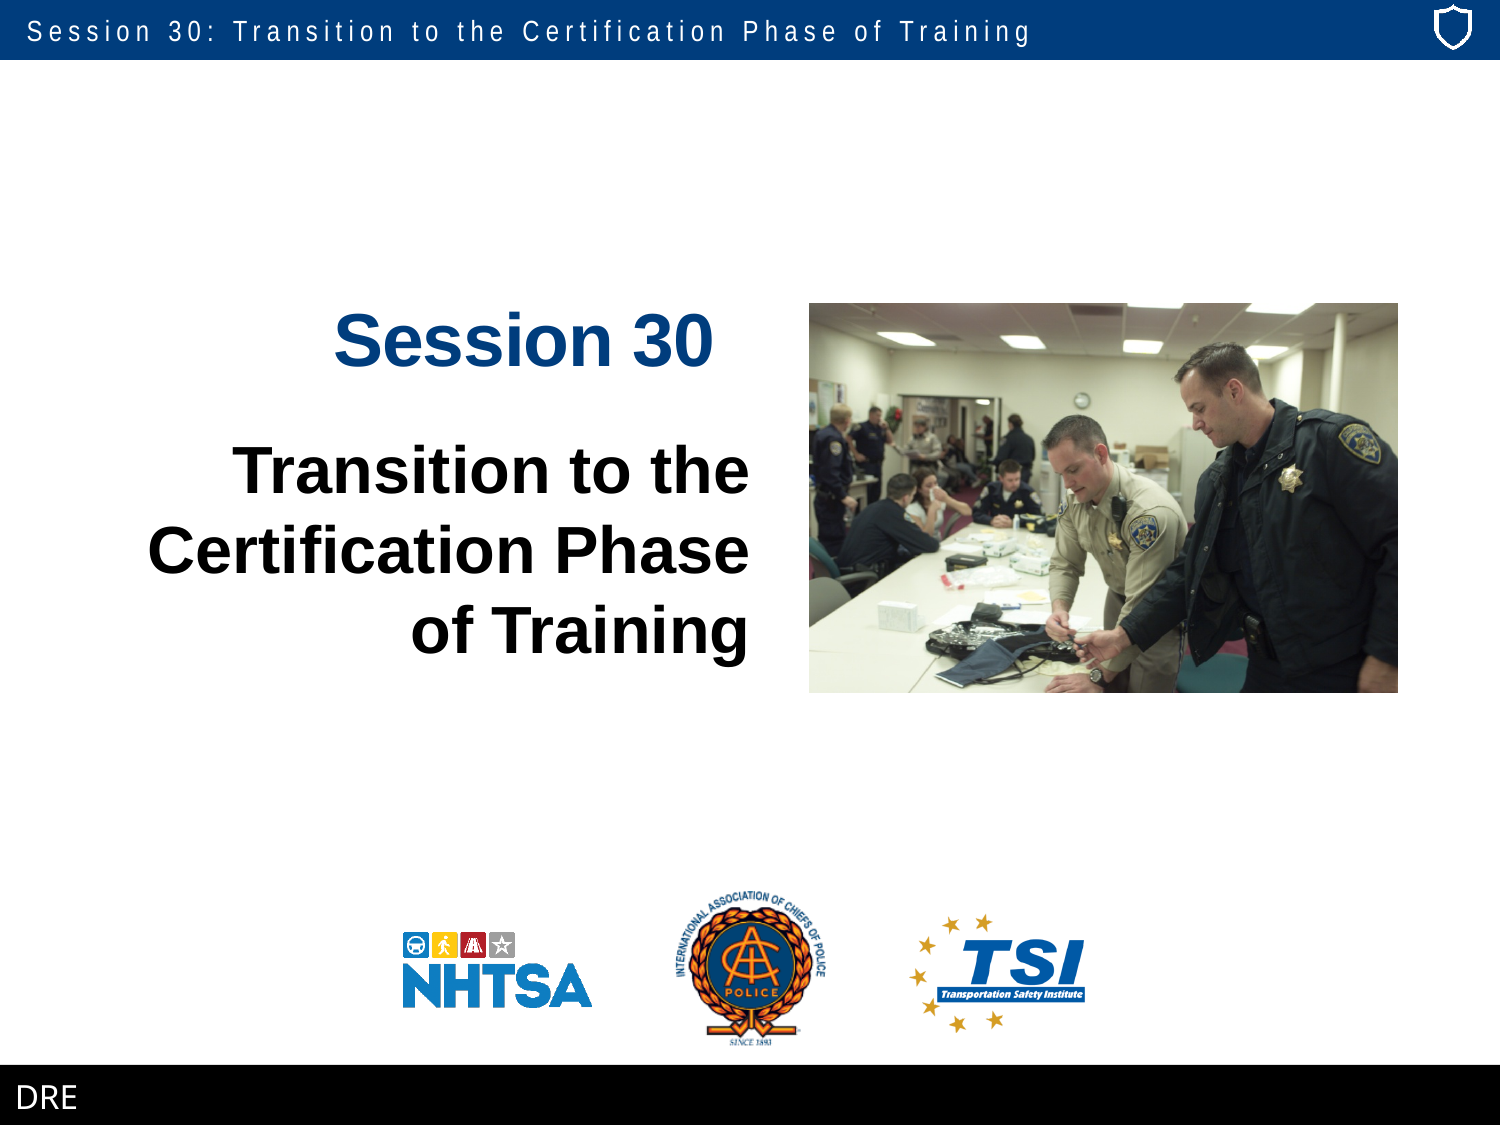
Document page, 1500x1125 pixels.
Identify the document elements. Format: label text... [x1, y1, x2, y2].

title Session 30 [166, 266, 750, 407]
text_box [403, 882, 1097, 1059]
text_box Transition to the Certification Phase of Training [78, 419, 766, 708]
picture [809, 302, 1398, 693]
picture [1434, 4, 1472, 50]
